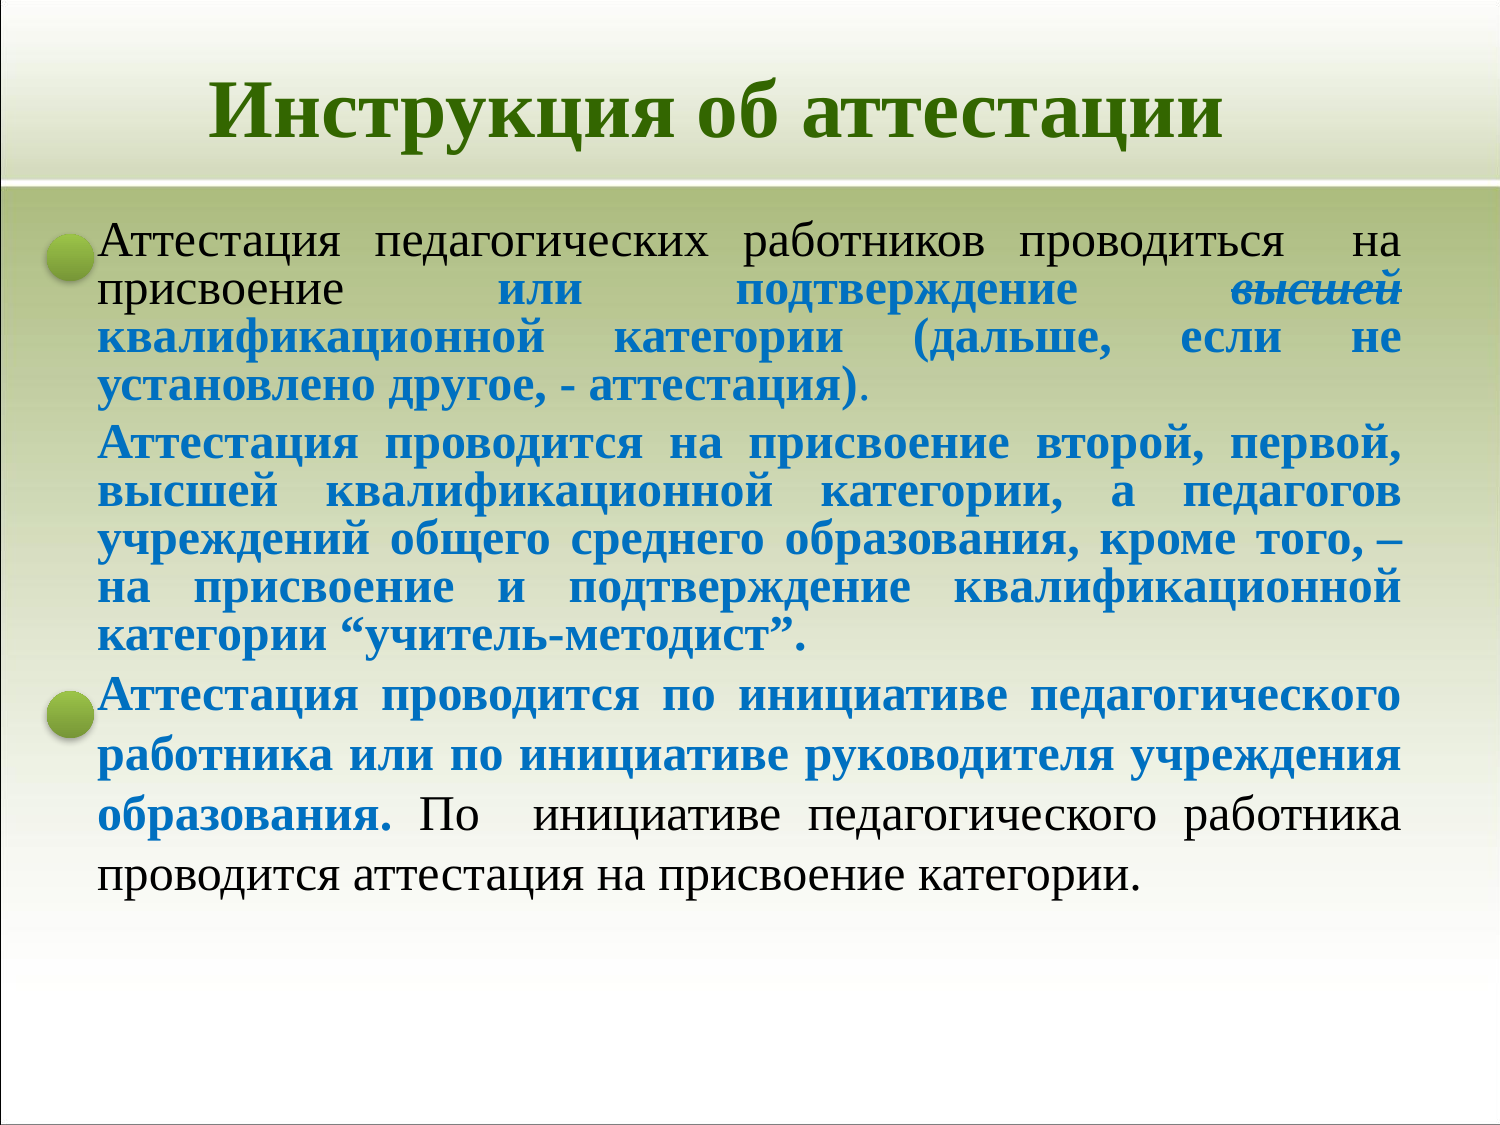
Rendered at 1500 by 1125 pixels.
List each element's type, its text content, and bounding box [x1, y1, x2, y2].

text_box [46, 234, 94, 282]
picture [0, 0, 1500, 1125]
title Инструкция об аттестации [46, 34, 1388, 173]
list Аттестация педагогических работников проводиться на присвоение или подтверждение высшей квалификационной категории (дальше, если не установлено другое, - аттестация). Аттестация проводится на присвоение второй, первой, высшей квалификационной категории, а педагогов учреждений общего среднего образования, кроме того, – на присвоение и подтверждение квалификационной категории “учитель-методист”. Аттестация проводится по инициативе педагогического работника или по инициативе руководителя учреждения образования. По инициативе педагогического работника проводится аттестация на присвоение категории. [70, 210, 1418, 1094]
text_box [46, 691, 94, 739]
